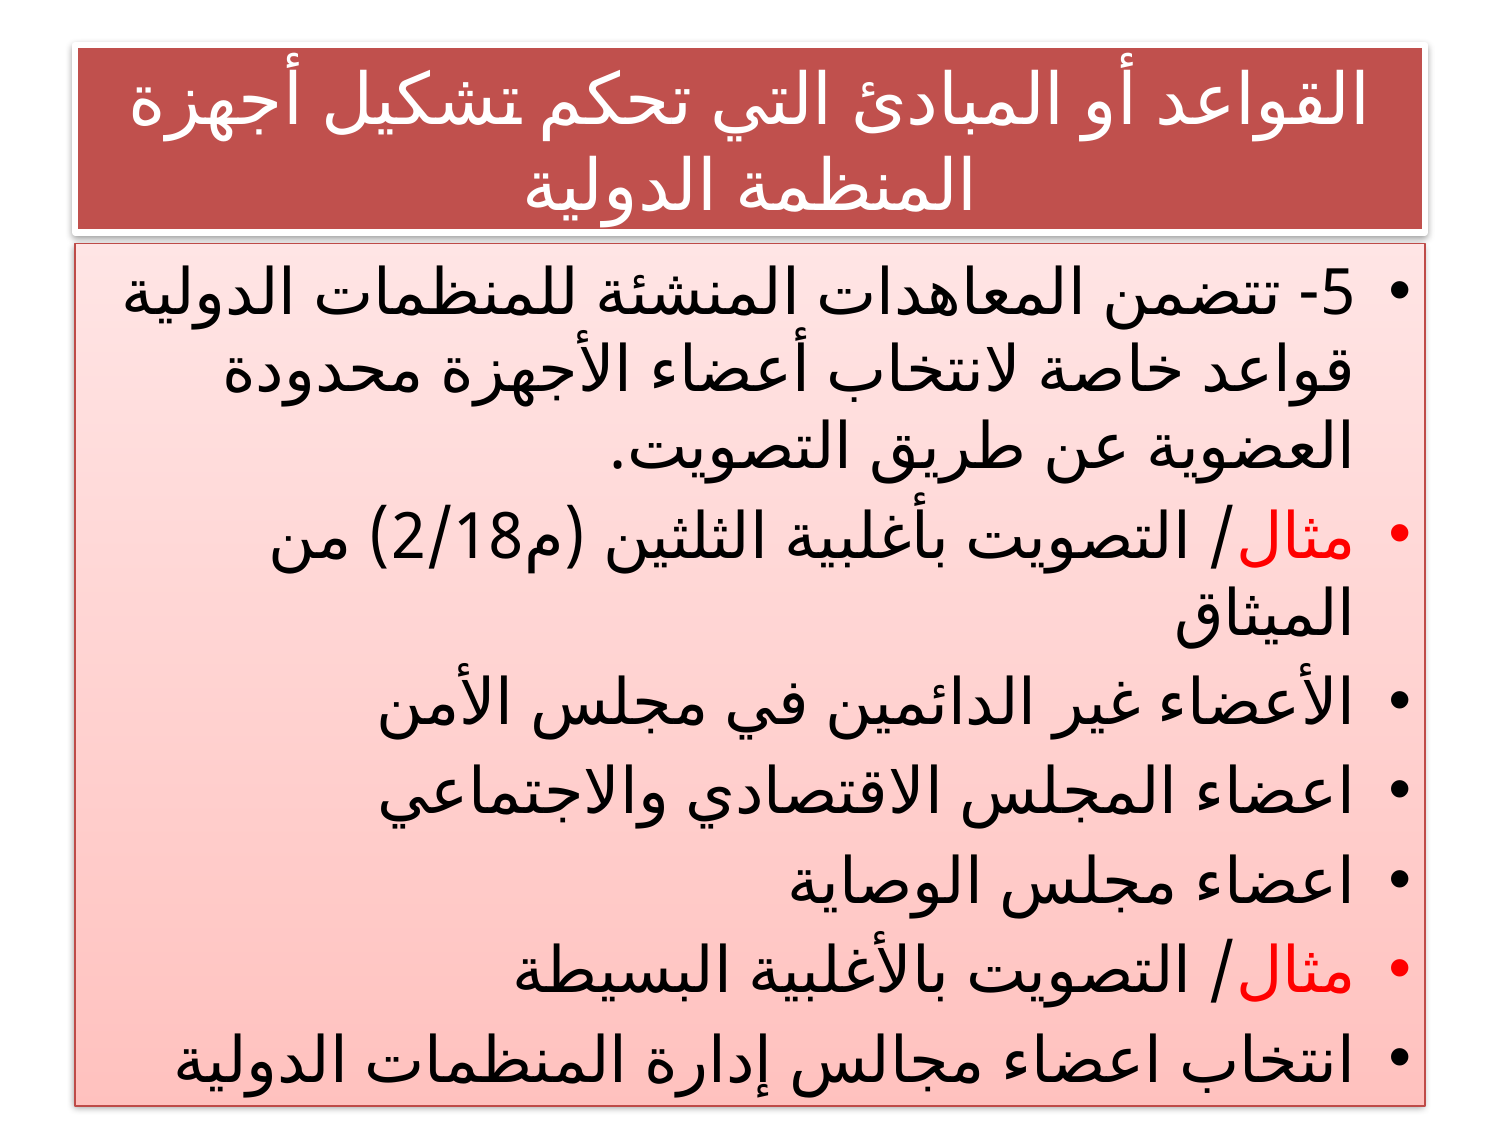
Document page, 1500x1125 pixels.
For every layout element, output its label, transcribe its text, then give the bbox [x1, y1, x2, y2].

list 5- تتضمن المعاهدات المنشئة للمنظمات الدولية قواعد خاصة لانتخاب أعضاء الأجهزة محدودة العضوية عن طريق التصويت. مثال/ التصويت بأغلبية الثلثين (م2/18) من الميثاق الأعضاء غير الدائمين في مجلس الأمن اعضاء المجلس الاقتصادي والاجتماعي اعضاء مجلس الوصاية مثال/ التصويت بالأغلبية البسيطة انتخاب اعضاء مجالس إدارة المنظمات الدولية [74, 243, 1426, 1107]
title القواعد أو المبادئ التي تحكم تشكيل أجهزة المنظمة الدولية [72, 42, 1428, 236]
